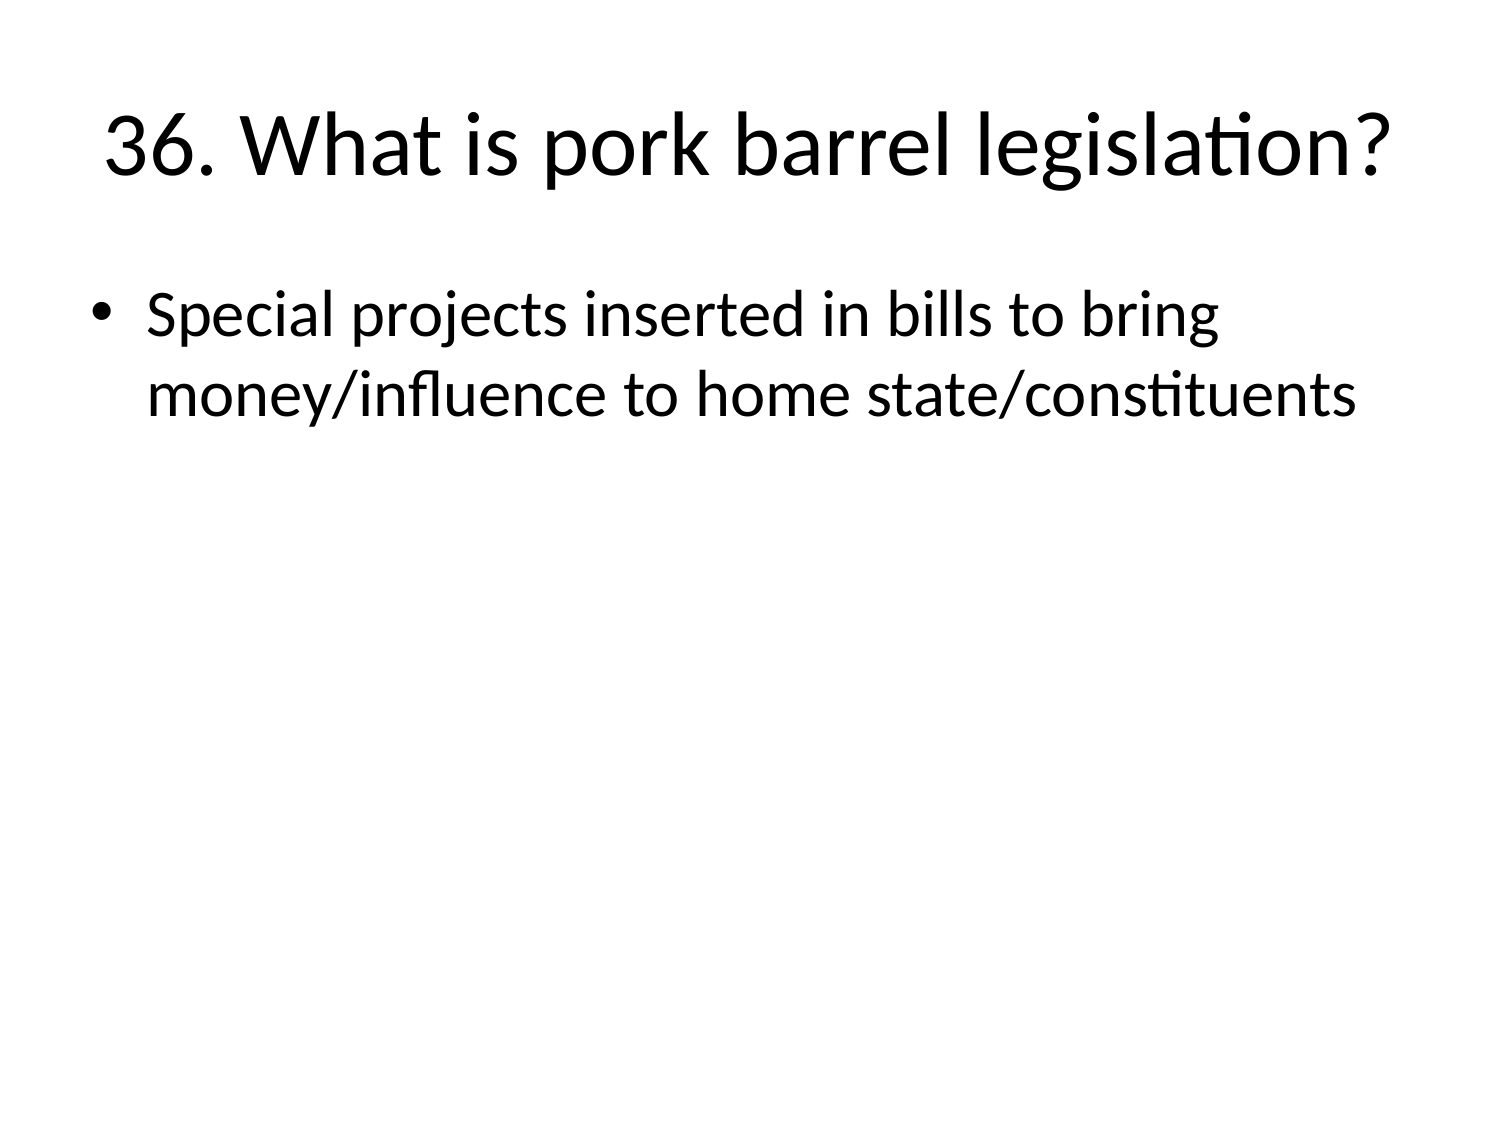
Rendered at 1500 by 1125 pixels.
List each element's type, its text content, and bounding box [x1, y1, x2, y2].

title 36. What is pork barrel legislation? [75, 45, 1425, 233]
list Special projects inserted in bills to bring money/influence to home state/constituents [75, 262, 1425, 1005]
